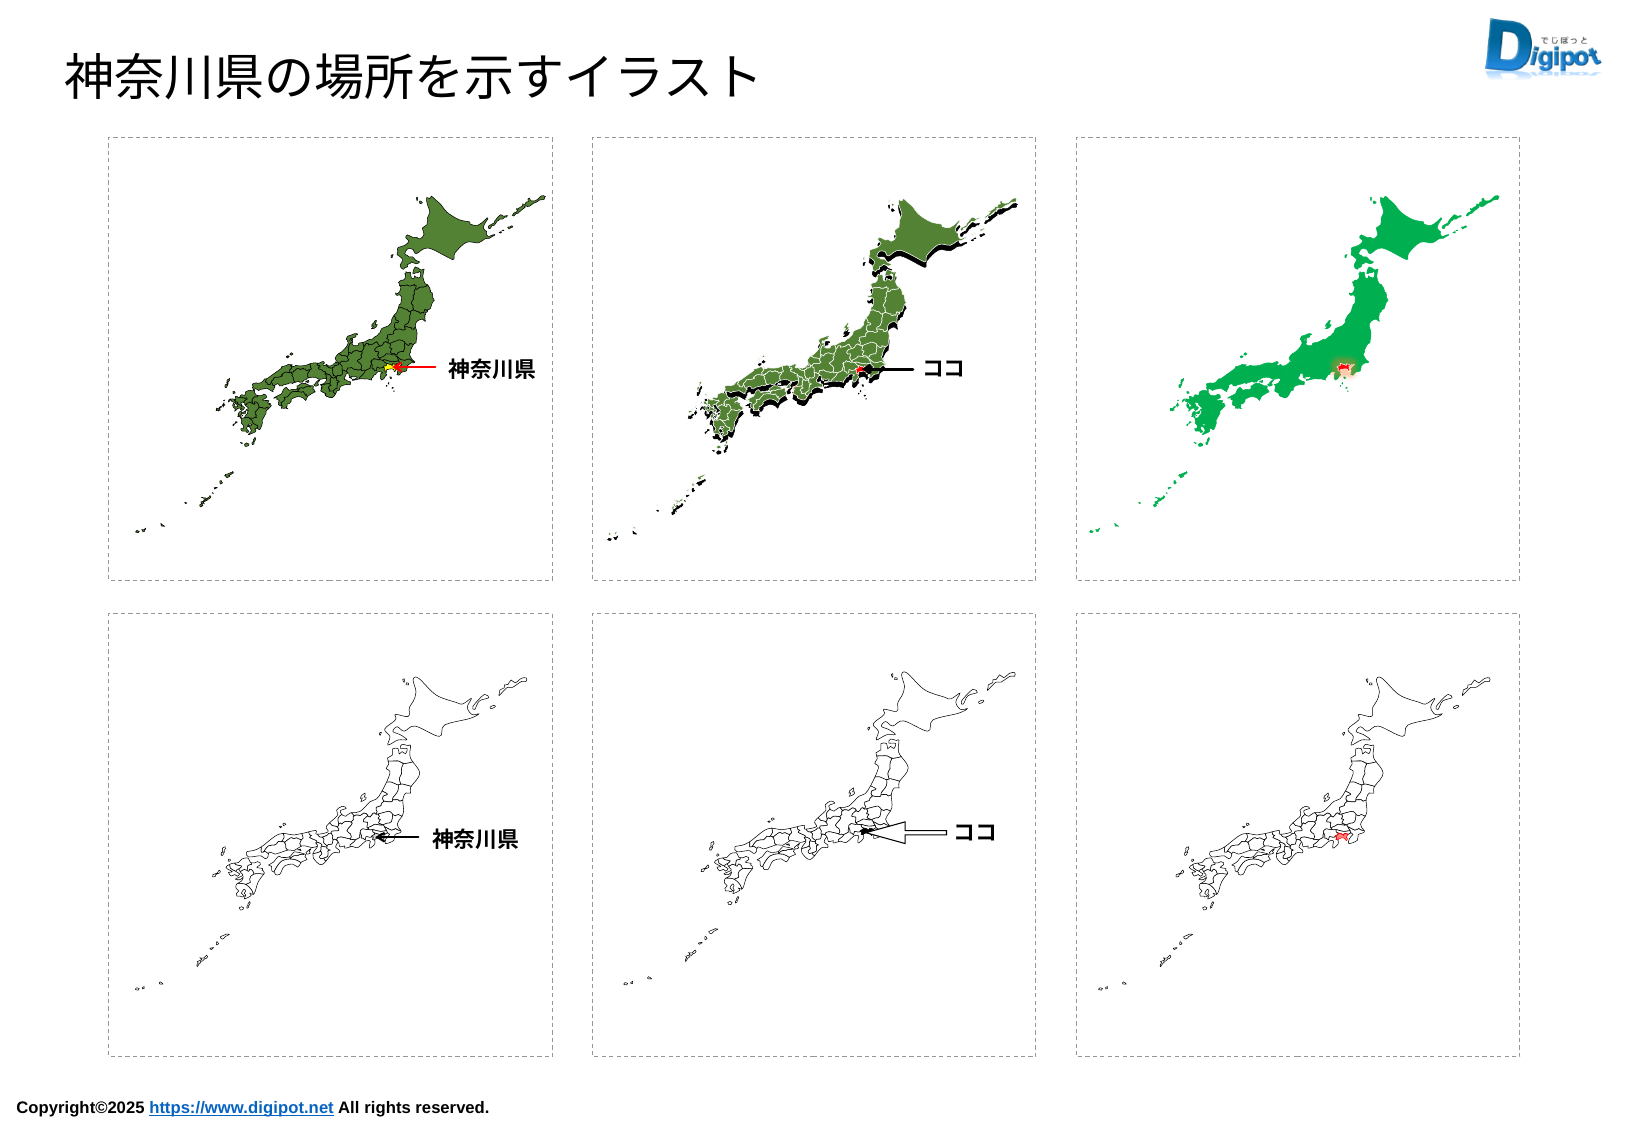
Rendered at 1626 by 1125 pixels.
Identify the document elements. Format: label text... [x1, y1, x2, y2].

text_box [623, 671, 1019, 985]
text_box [135, 676, 545, 991]
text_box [1098, 676, 1491, 991]
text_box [135, 195, 562, 533]
picture [1485, 18, 1602, 82]
text_box 神奈川県の場所を示すイラスト [49, 38, 779, 113]
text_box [1089, 195, 1500, 533]
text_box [607, 197, 1018, 541]
